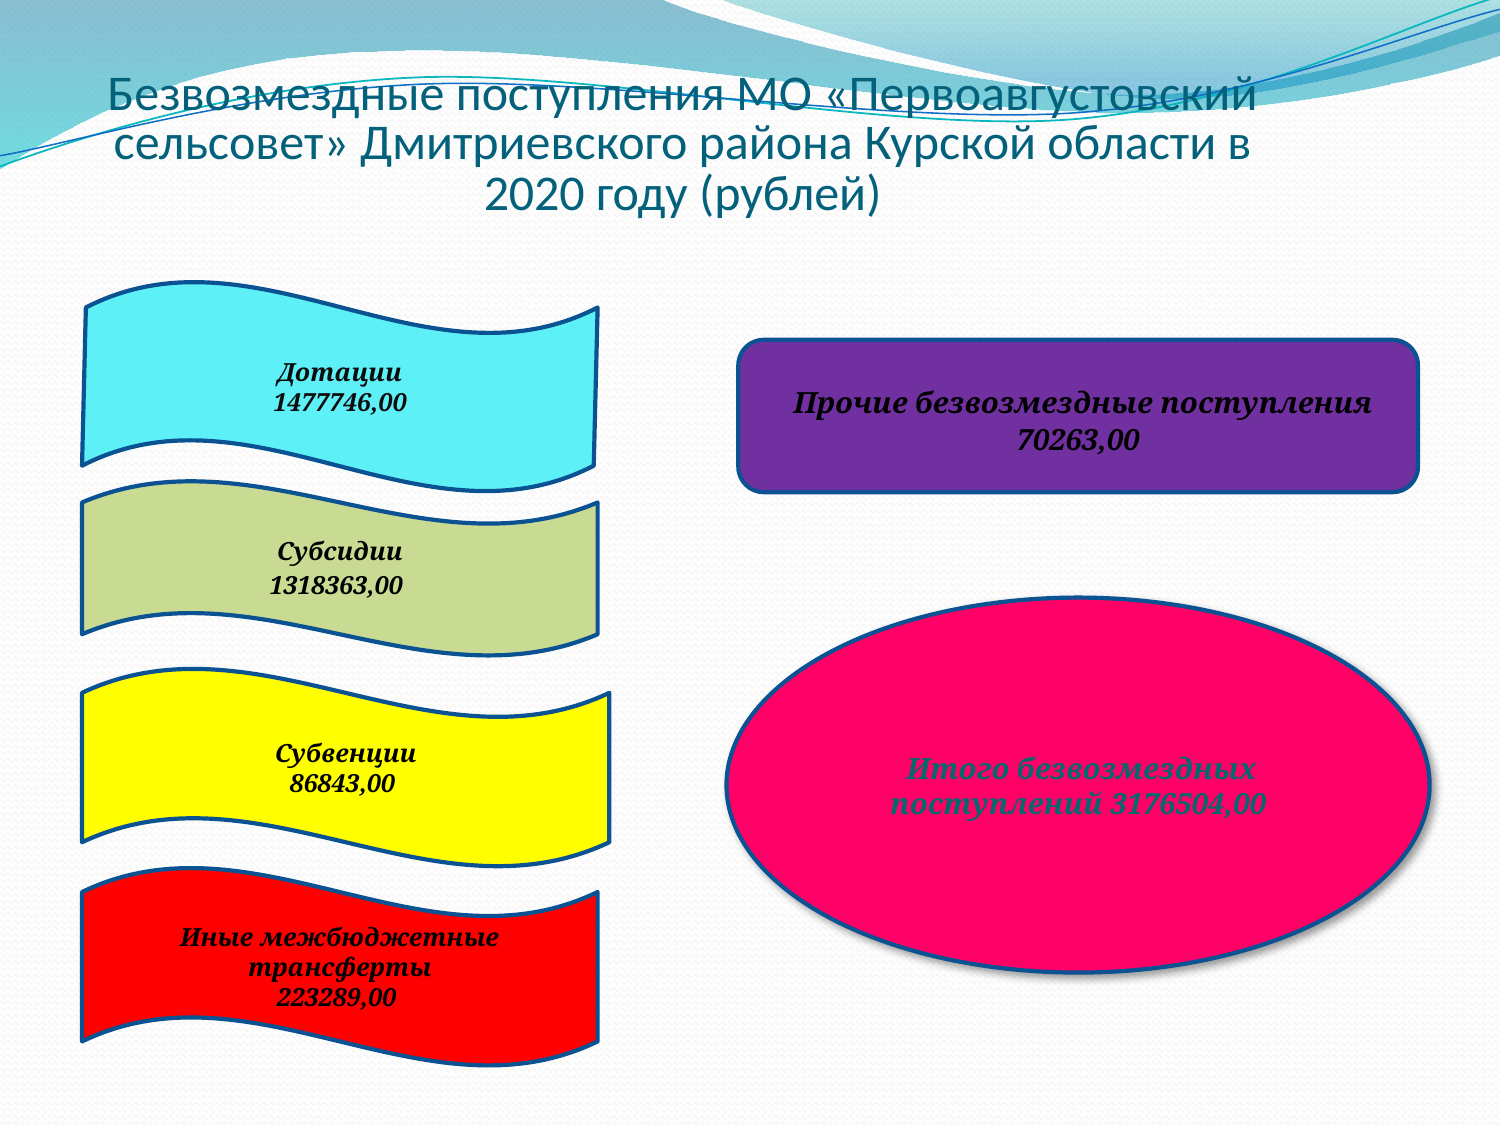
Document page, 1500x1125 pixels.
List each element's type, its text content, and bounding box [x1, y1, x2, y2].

text_box Дотации 1477746,00 [79, 280, 600, 494]
text_box Итого безвозмездных поступлений 3176504,00 [724, 595, 1432, 975]
text_box Иные межбюджетные трансферты 223289,00 [79, 866, 600, 1068]
text_box [74, 205, 1425, 1023]
text_box Субсидии 1318363,00 [79, 479, 600, 658]
title Безвозмездные поступления МО «Первоавгустовский сельсовет» Дмитриевского района Курской области в 2020 году (рублей) [70, 35, 1296, 223]
text_box Субвенции 86843,00 [79, 666, 612, 869]
text_box Прочие безвозмездные поступления 70263,00 [736, 337, 1421, 495]
